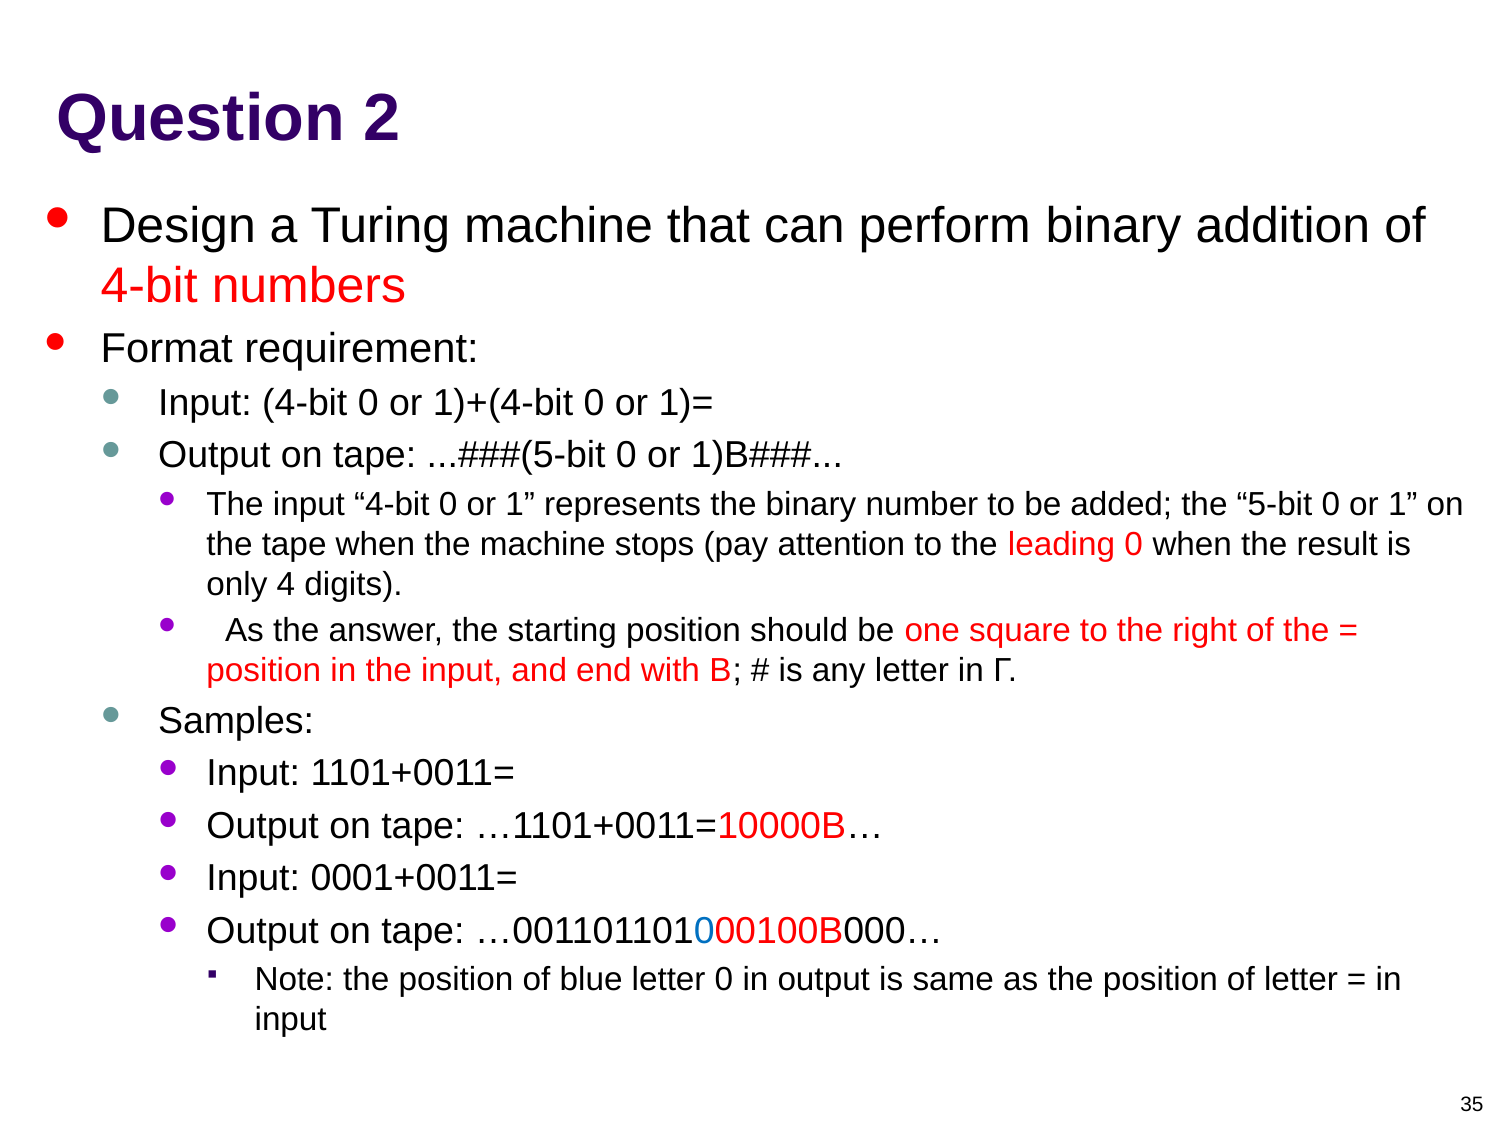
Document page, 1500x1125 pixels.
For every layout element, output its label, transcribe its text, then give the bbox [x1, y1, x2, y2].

slide_number 35 [1378, 1083, 1499, 1125]
list Design a Turing machine that can perform binary addition of 4-bit numbers Format requirement: Input: (4-bit 0 or 1)+(4-bit 0 or 1)= Output on tape: ...###(5-bit 0 or 1)B###... The input “4-bit 0 or 1” represents the binary number to be added; the “5-bit 0 or 1” on the tape when the machine stops (pay attention to the leading 0 when the result is only 4 digits). As the answer, the starting position should be one square to the right of the = position in the input, and end with B; # is any letter in Γ. Samples: Input: 1101+0011= Output on tape: …1101+0011=10000B… Input: 0001+0011= Output on tape: …001101101000100B000… Note: the position of blue letter 0 in output is same as the position of letter = in input [29, 184, 1483, 1083]
title Question 2 [41, 19, 1471, 162]
